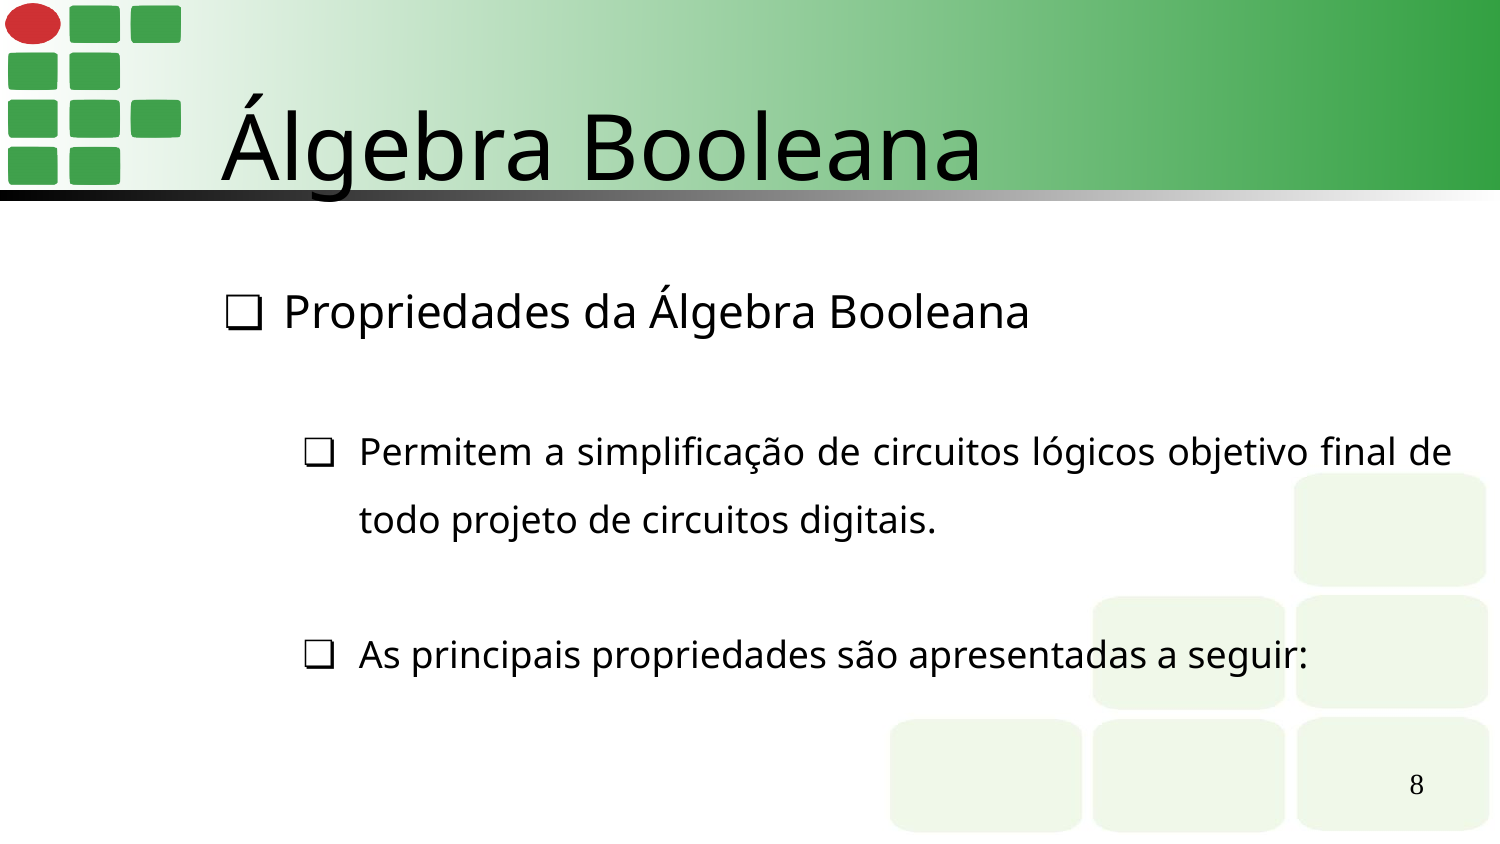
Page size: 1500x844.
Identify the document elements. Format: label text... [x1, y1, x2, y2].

picture [5, 3, 181, 185]
text_box Álgebra Booleana [206, 26, 1468, 207]
picture [803, 441, 1495, 835]
slide_number ‹#› [1075, 768, 1425, 827]
text_box Propriedades da Álgebra Booleana Permitem a simplificação de circuitos lógicos objetivo final de todo projeto de circuitos digitais. As principais propriedades são apresentadas a seguir: [193, 248, 1469, 769]
